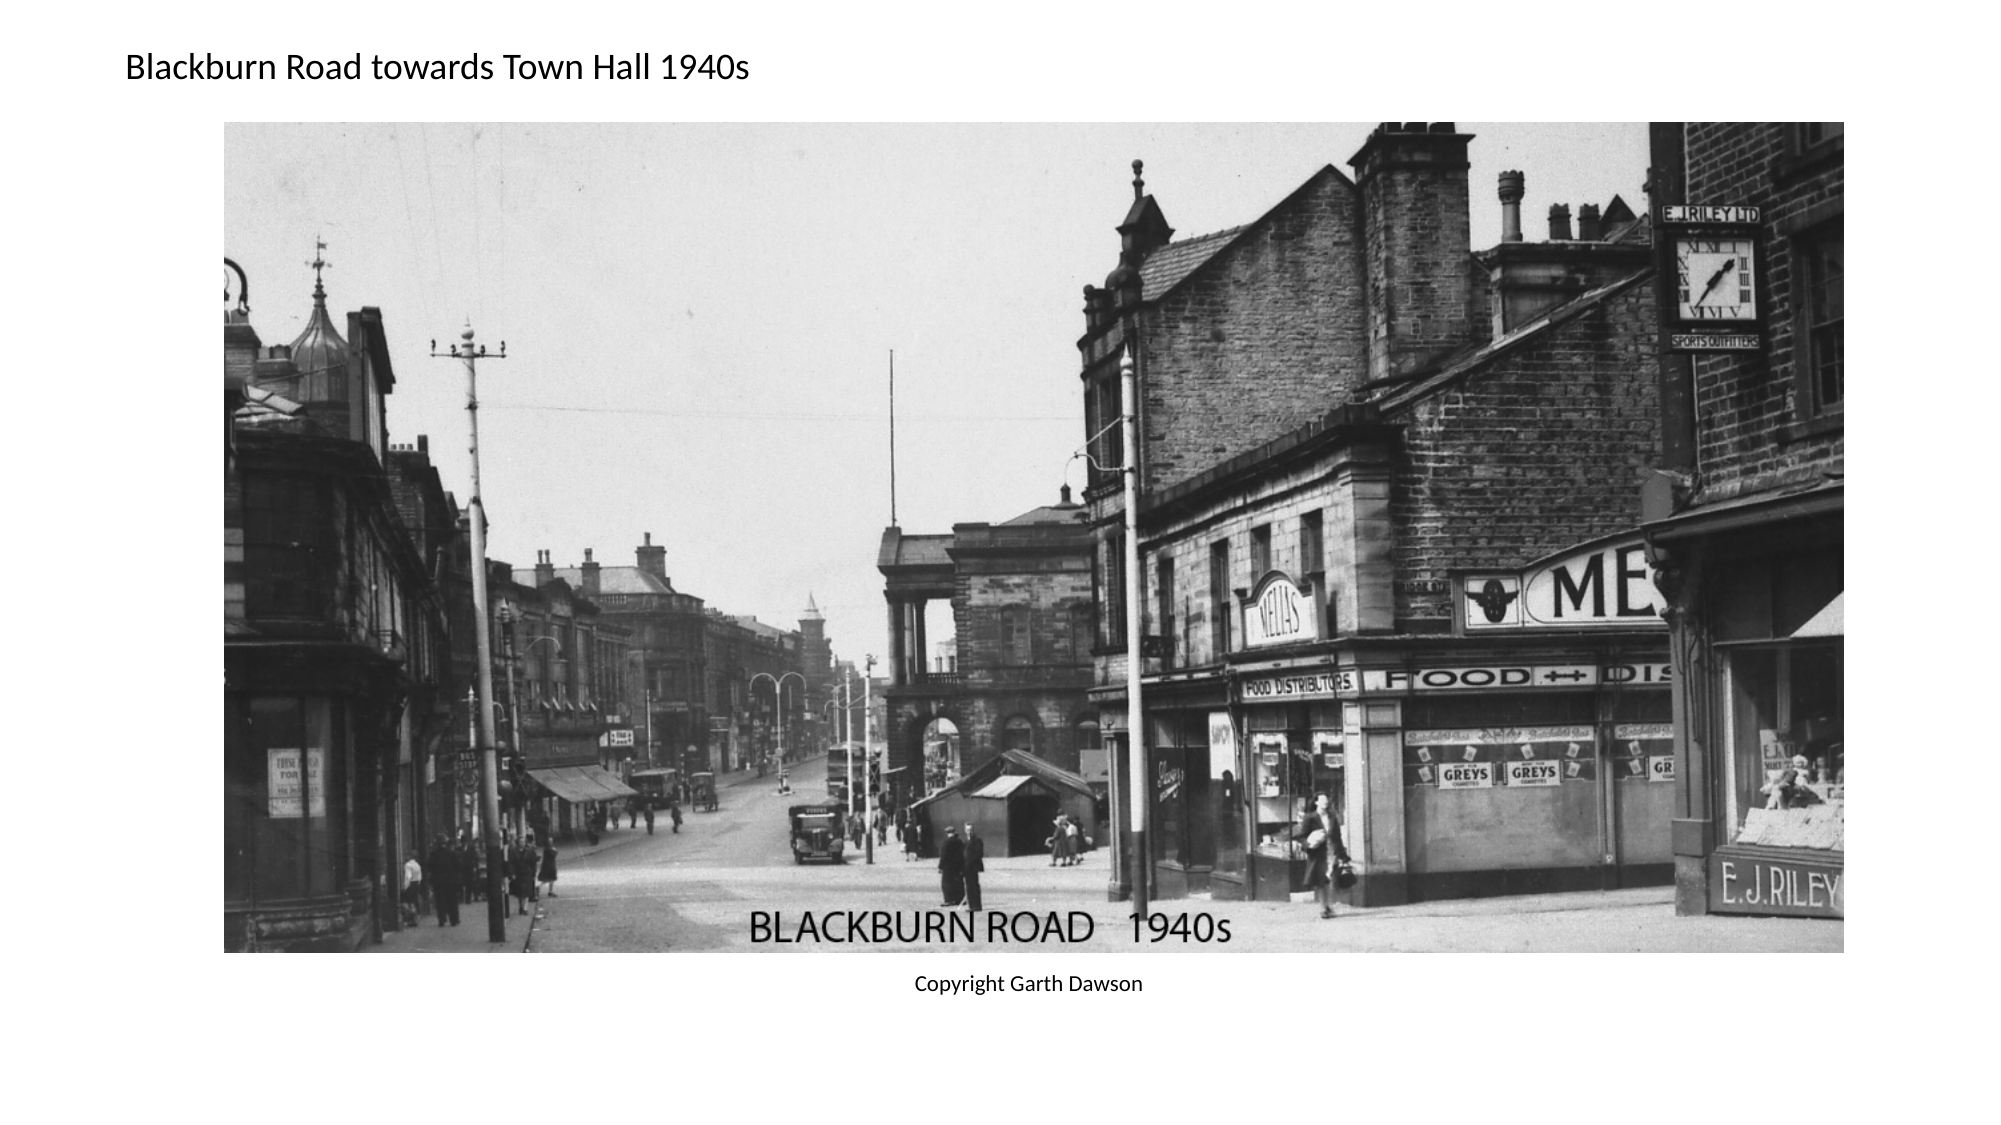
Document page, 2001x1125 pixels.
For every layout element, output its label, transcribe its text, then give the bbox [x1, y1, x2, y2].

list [224, 122, 1844, 954]
text_box Blackburn Road towards Town Hall 1940s [110, 34, 806, 95]
text_box Copyright Garth Dawson [900, 960, 1450, 1004]
